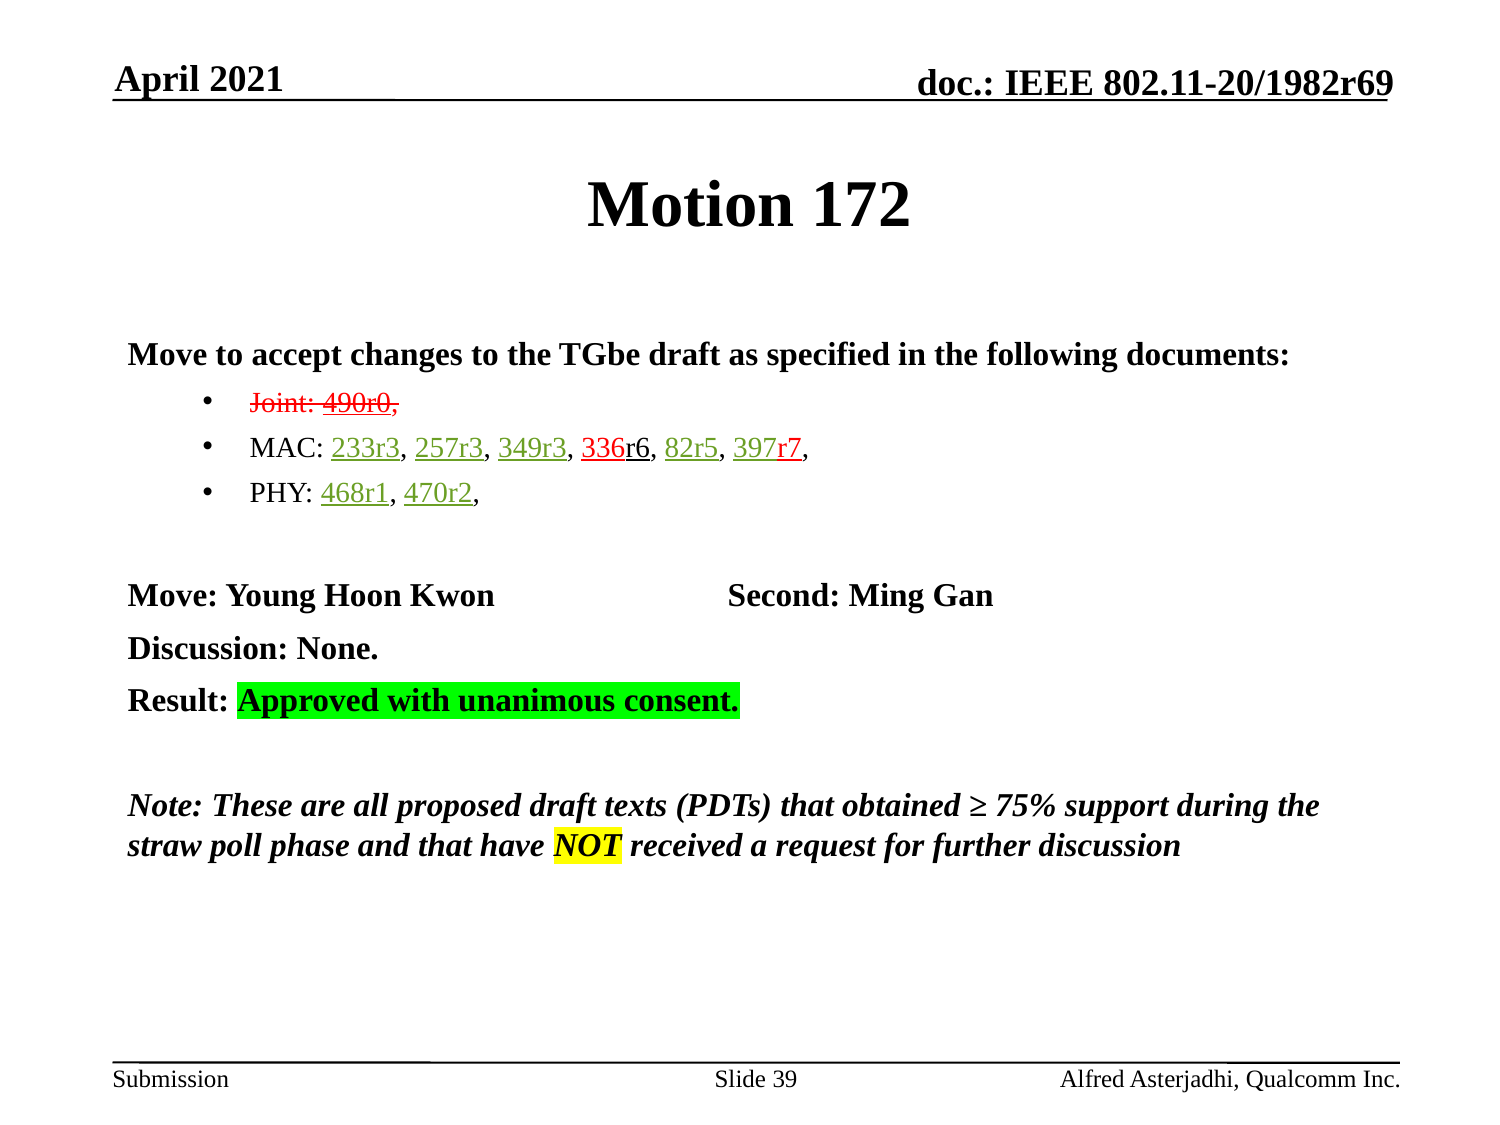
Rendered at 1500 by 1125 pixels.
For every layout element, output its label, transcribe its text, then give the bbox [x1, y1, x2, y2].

list Move to accept changes to the TGbe draft as specified in the following documents: Joint: 490r0, MAC: 233r3, 257r3, 349r3, 336r6, 82r5, 397r7, PHY: 468r1, 470r2, Move: Young Hoon Kwon Second: Ming Gan Discussion: None. Result: Approved with unanimous consent. Note: These are all proposed draft texts (PDTs) that obtained ≥ 75% support during the straw poll phase and that have NOT received a request for further discussion [112, 324, 1388, 1000]
slide_number Slide 39 [712, 1061, 800, 1123]
footer Alfred Asterjadhi, Qualcomm Inc. [878, 1061, 1402, 1093]
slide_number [114, 54, 423, 100]
title Motion 172 [112, 112, 1388, 288]
